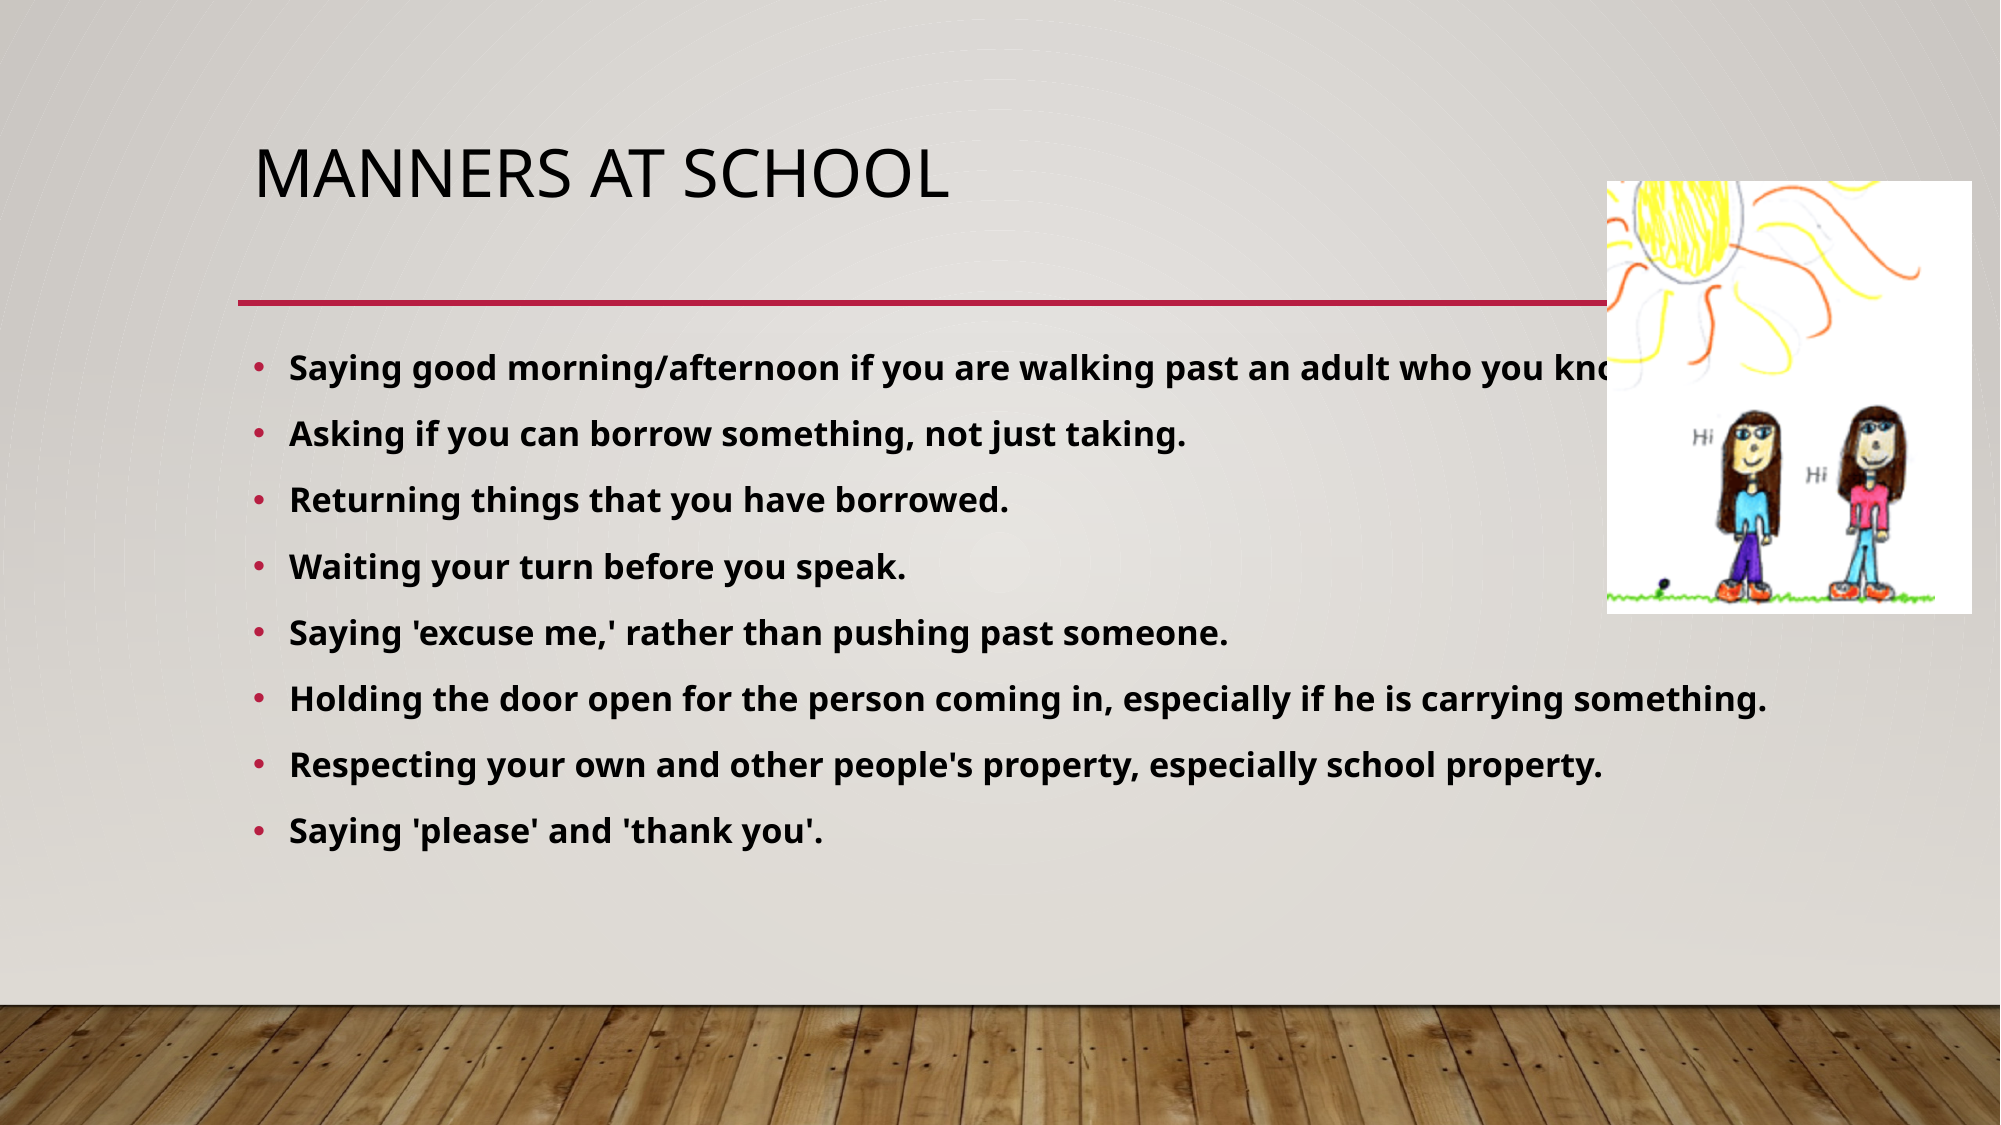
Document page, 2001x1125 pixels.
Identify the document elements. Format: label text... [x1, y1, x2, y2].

picture [0, 1005, 2000, 1125]
picture [1607, 181, 1972, 614]
title Manners at school [238, 131, 1814, 305]
list Saying good morning/afternoon if you are walking past an adult who you know. Asking if you can borrow something, not just taking. Returning things that you have borrowed. Waiting your turn before you speak. Saying 'excuse me,' rather than pushing past someone. Holding the door open for the person coming in, especially if he is carrying something. Respecting your own and other people's property, especially school property. Saying 'please' and 'thank you'. [238, 330, 1814, 897]
